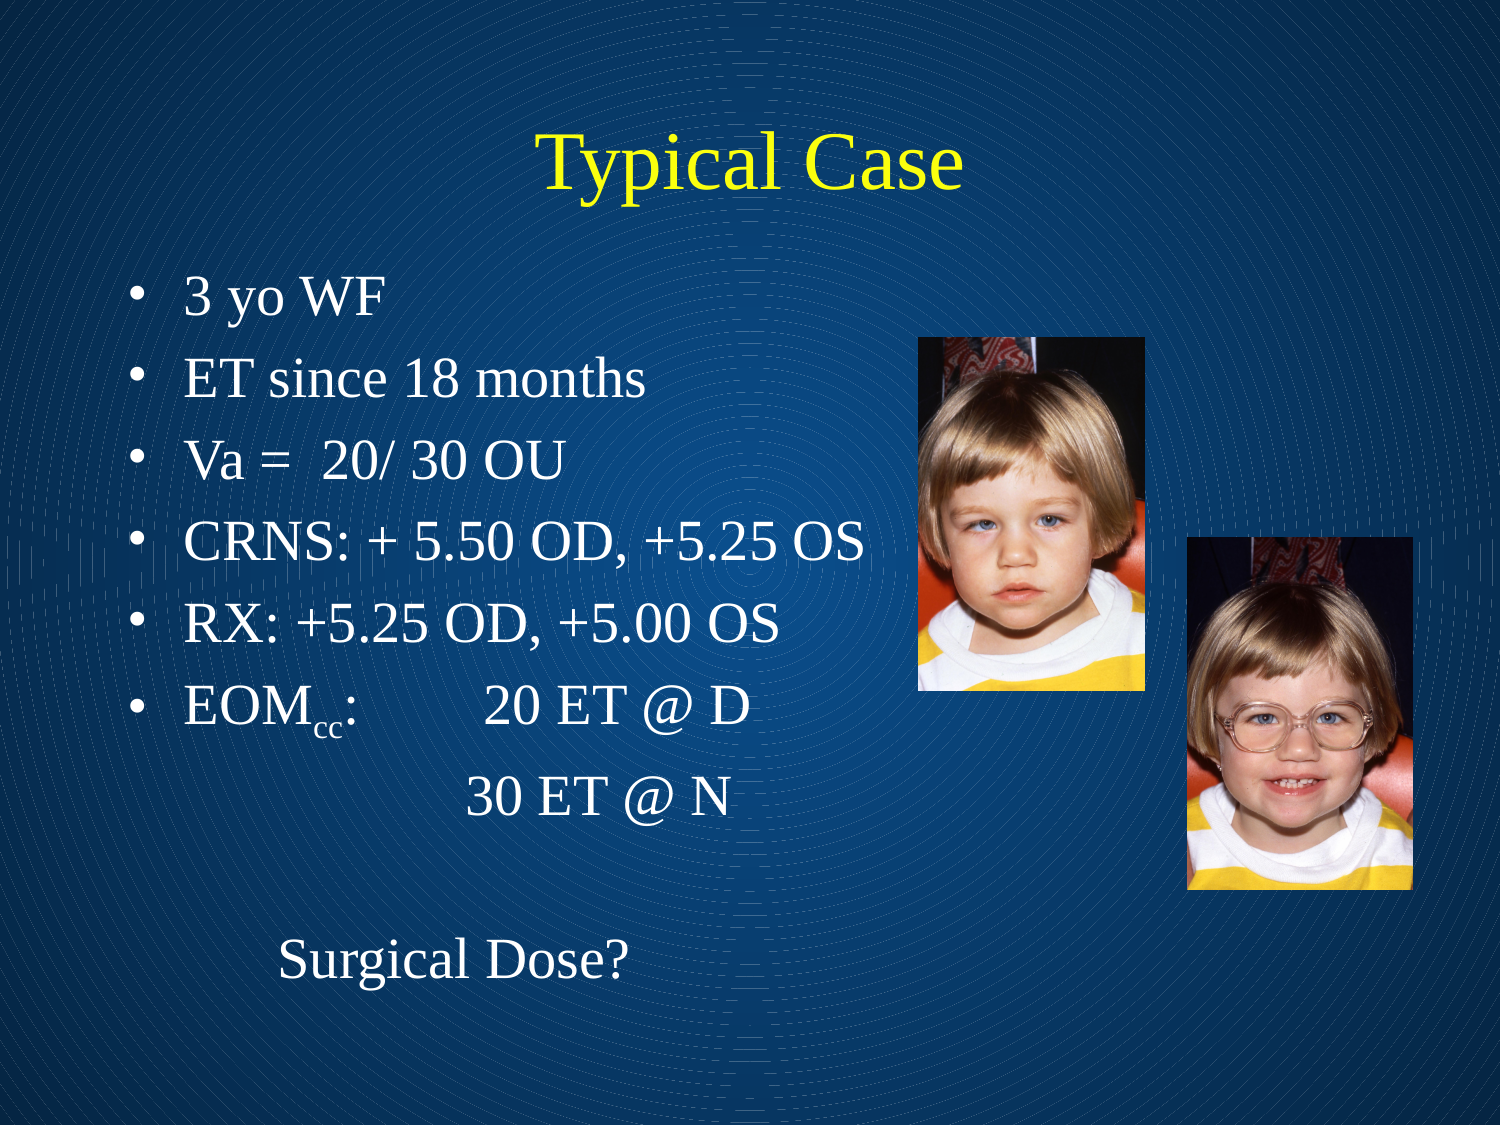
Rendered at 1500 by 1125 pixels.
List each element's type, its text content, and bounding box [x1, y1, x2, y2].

list 3 yo WF ET since 18 months Va = 20/ 30 OU CRNS: + 5.50 OD, +5.25 OS RX: +5.25 OD, +5.00 OS EOMcc: 20 ET @ D 30 ET @ N Surgical Dose? [112, 249, 950, 963]
title Typical Case [112, 62, 1388, 250]
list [899, 337, 1163, 692]
picture [1187, 537, 1413, 890]
